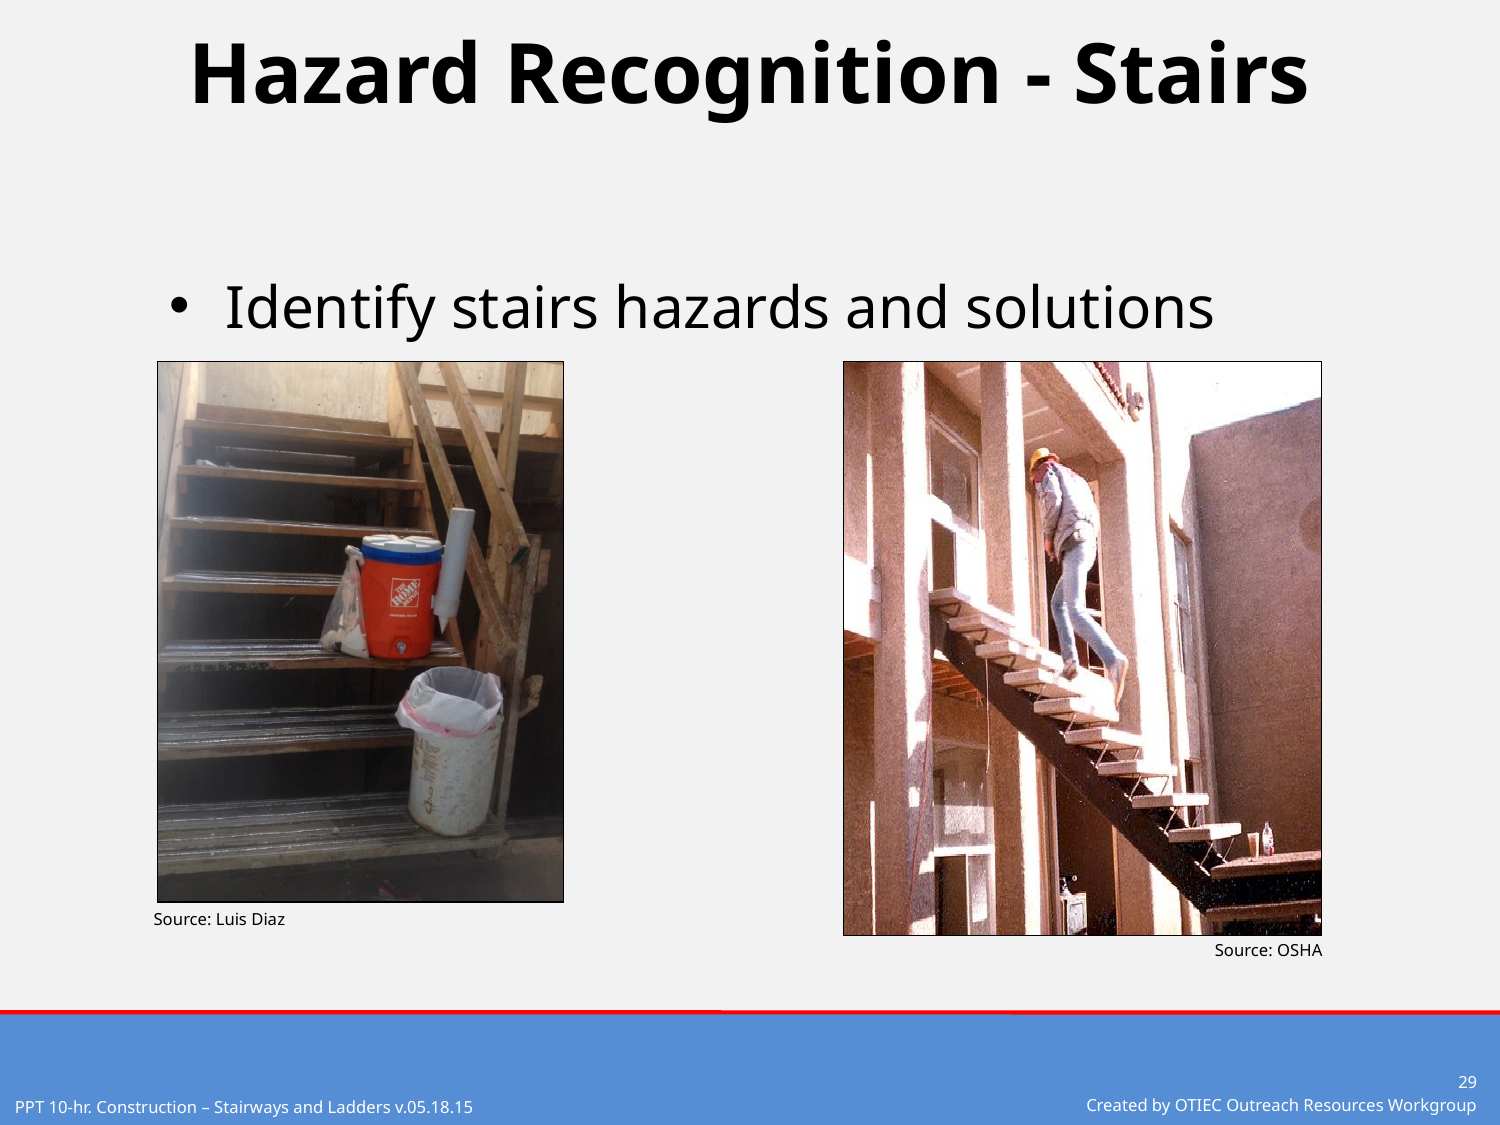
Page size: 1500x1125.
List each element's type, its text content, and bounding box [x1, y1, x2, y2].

text_box Source: Luis Diaz [138, 901, 404, 937]
picture [157, 361, 563, 902]
list Identify stairs hazards and solutions [154, 262, 1288, 821]
picture [844, 361, 1322, 935]
title Hazard Recognition - Stairs [0, 24, 1500, 212]
text_box Source: OSHA [1049, 932, 1338, 968]
